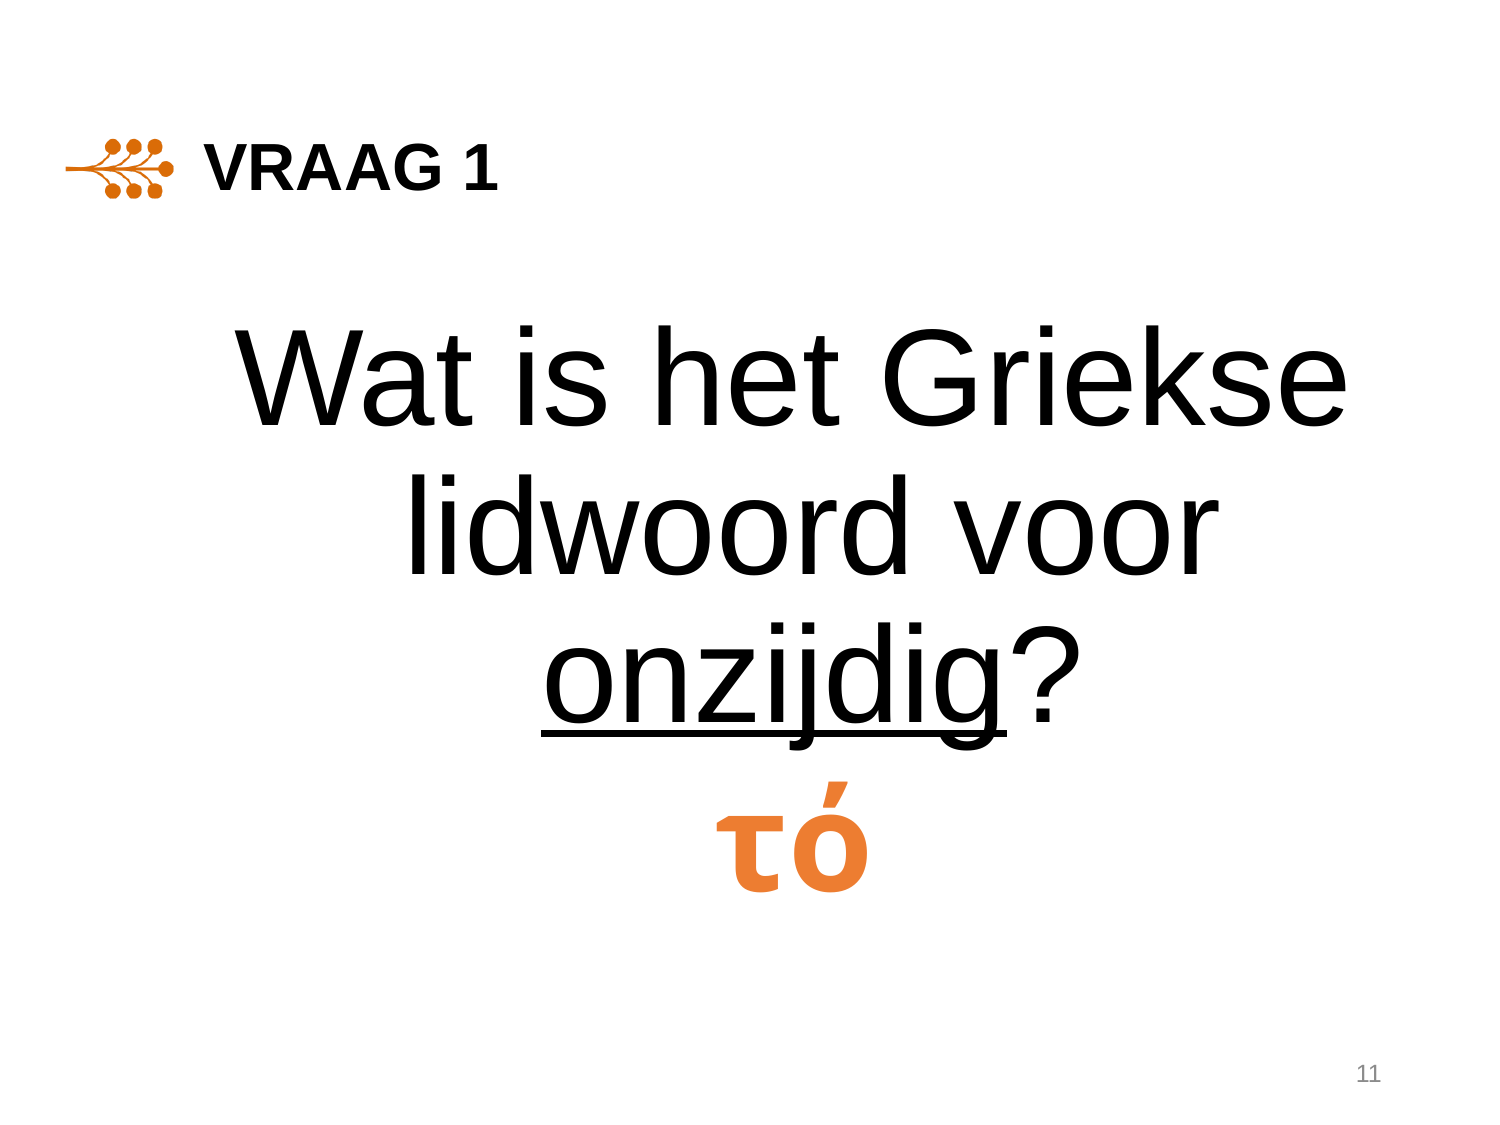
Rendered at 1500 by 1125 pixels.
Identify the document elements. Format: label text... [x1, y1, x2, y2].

picture [65, 138, 174, 199]
slide_number 11 [1059, 1042, 1397, 1103]
title Vraag 1 [188, 59, 1397, 278]
list Wat is het Griekse lidwoord voor onzijdig? τό [190, 299, 1397, 1014]
